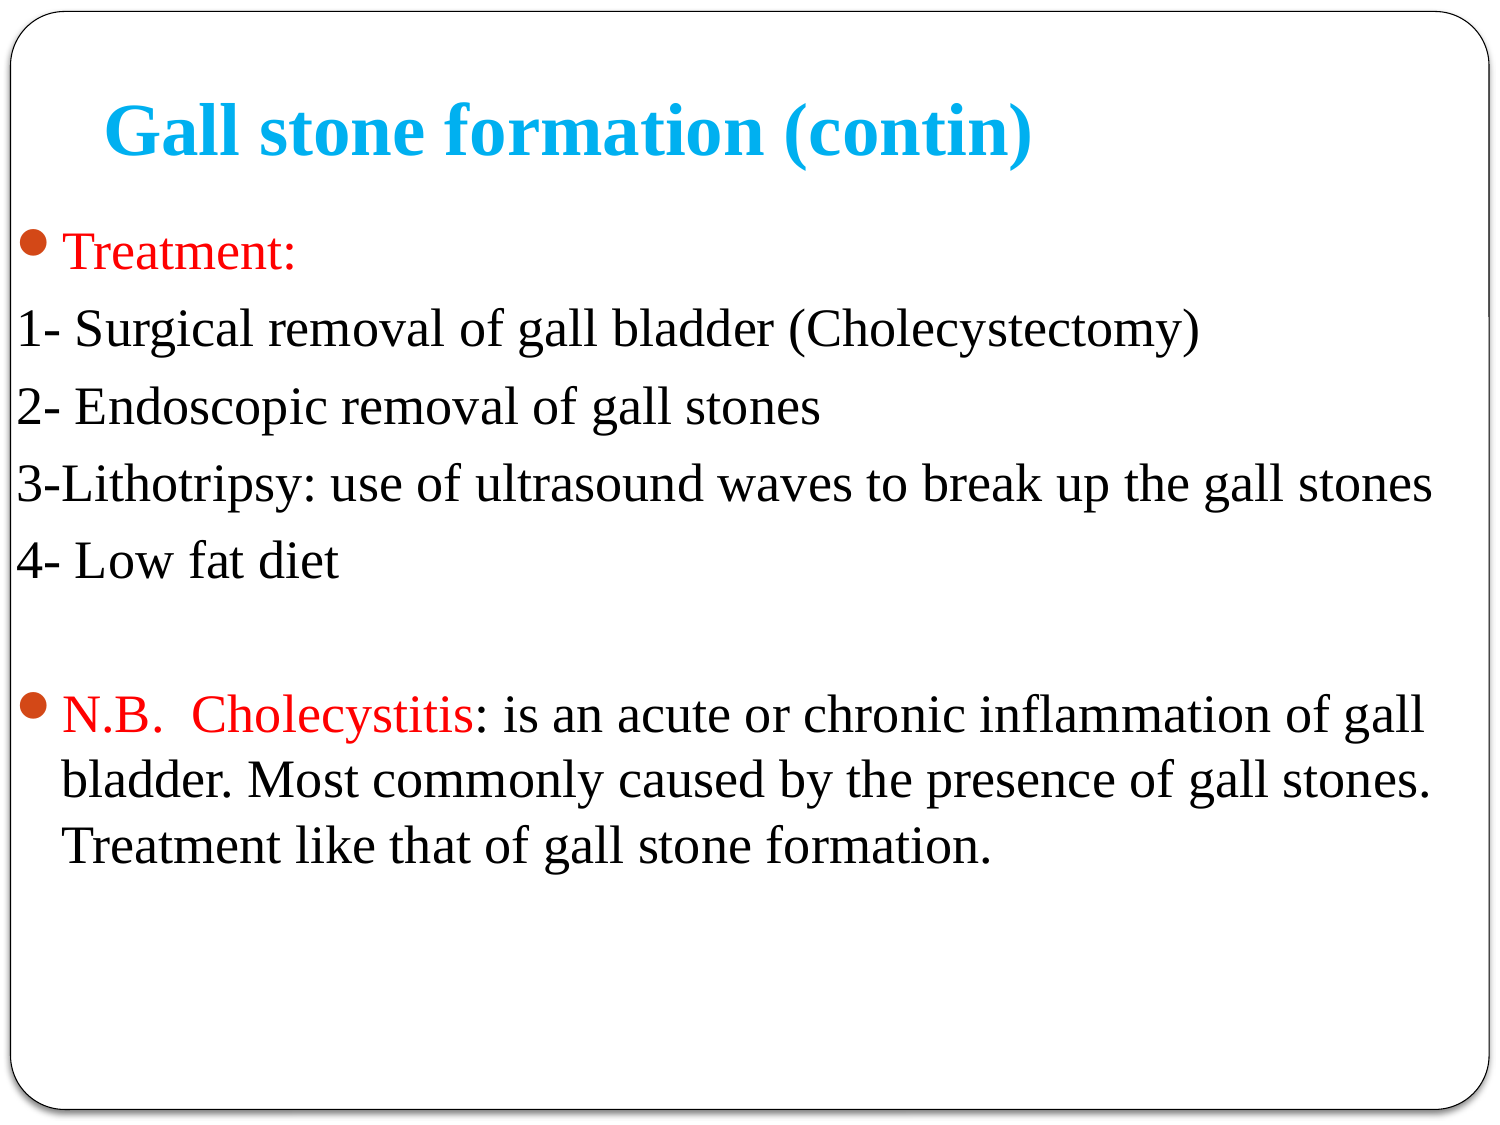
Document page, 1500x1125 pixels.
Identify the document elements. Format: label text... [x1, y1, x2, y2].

title Gall stone formation (contin) [88, 0, 1439, 186]
list Treatment: 1- Surgical removal of gall bladder (Cholecystectomy) 2- Endoscopic removal of gall stones 3-Lithotripsy: use of ultrasound waves to break up the gall stones 4- Low fat diet N.B. Cholecystitis: is an acute or chronic inflammation of gall bladder. Most commonly caused by the presence of gall stones. Treatment like that of gall stone formation. [1, 208, 1500, 1071]
